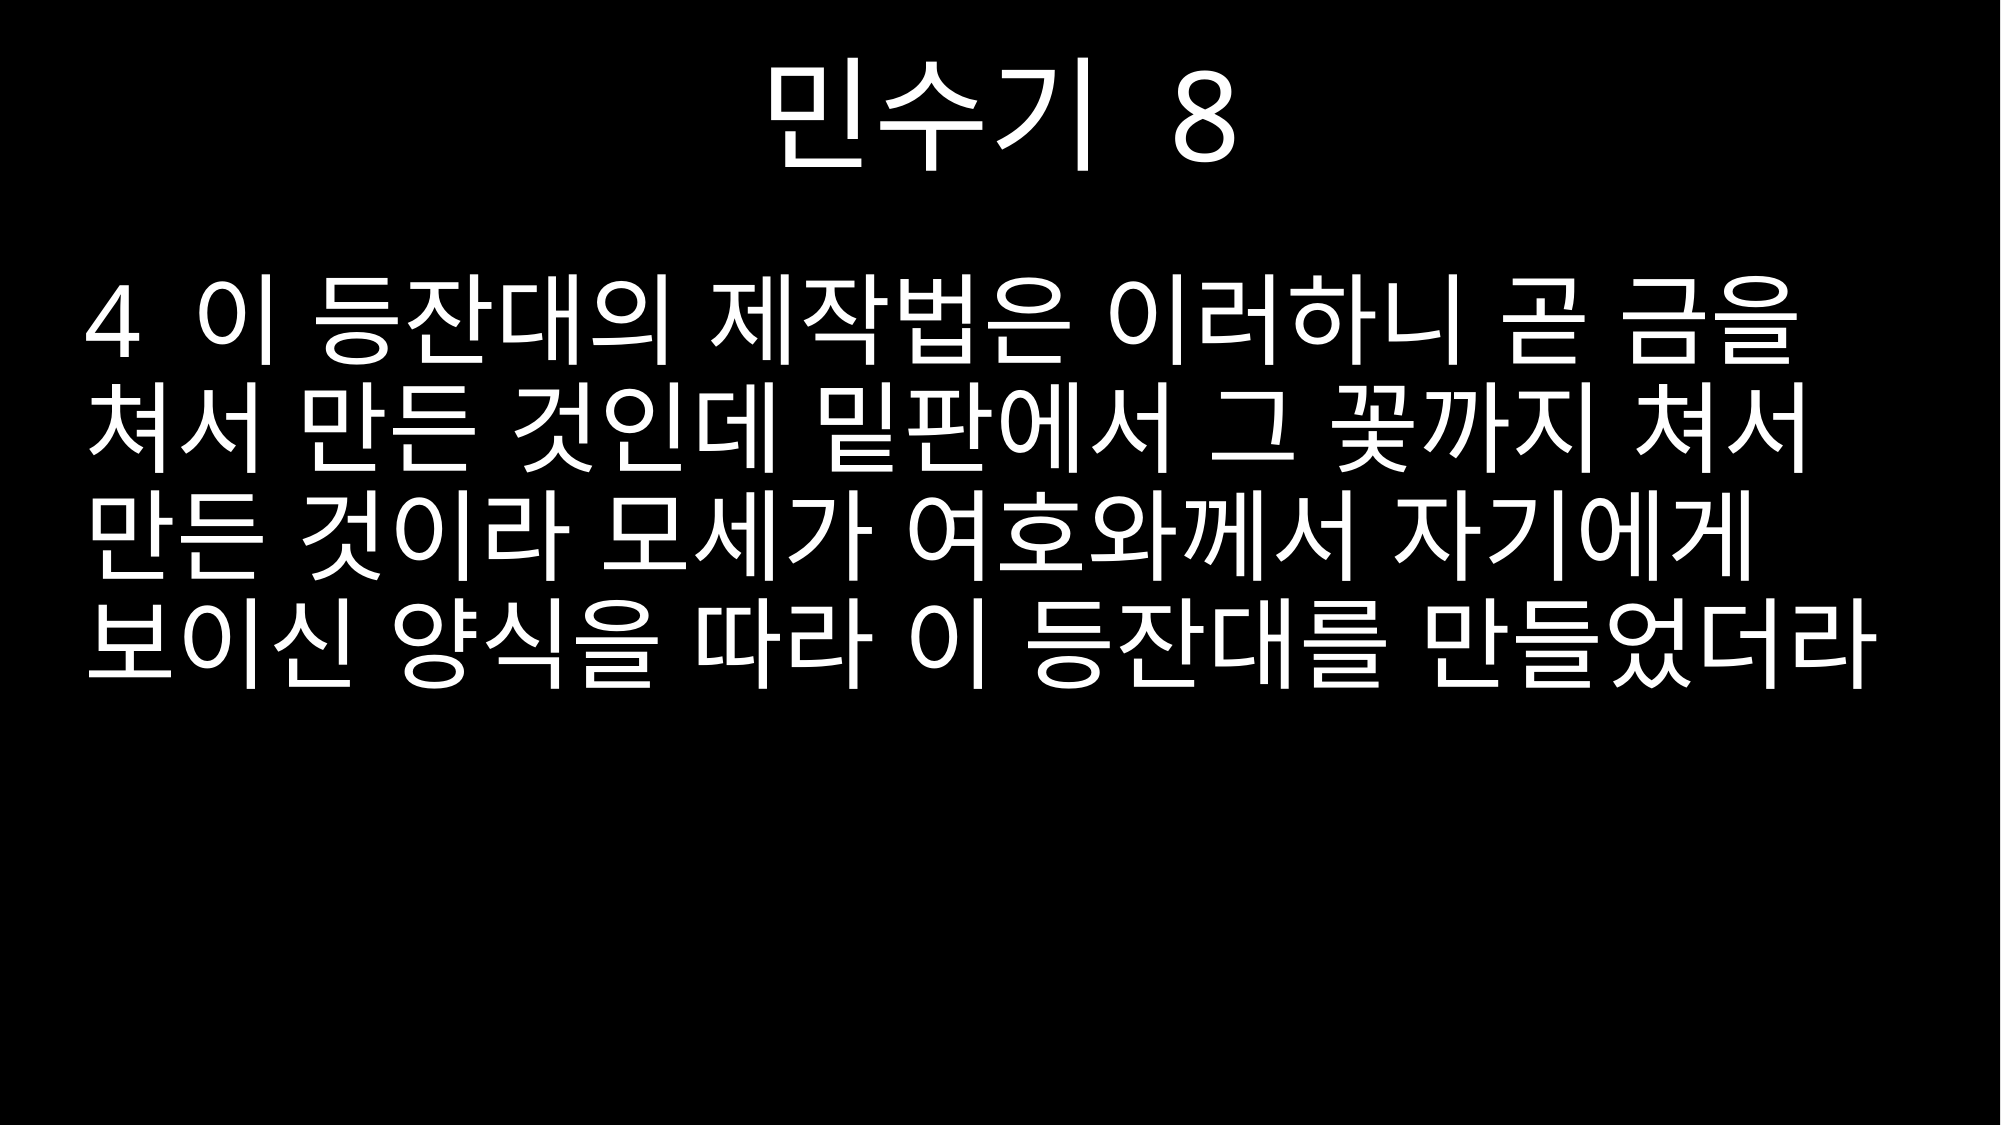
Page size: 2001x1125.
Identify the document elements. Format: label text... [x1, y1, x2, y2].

list 4 이 등잔대의 제작법은 이러하니 곧 금을 쳐서 만든 것인데 밑판에서 그 꽃까지 쳐서 만든 것이라 모세가 여호와께서 자기에게 보이신 양식을 따라 이 등잔대를 만들었더라 [69, 263, 1953, 423]
footer 민수기 8 [0, 32, 2000, 192]
picture [0, 0, 2001, 1125]
